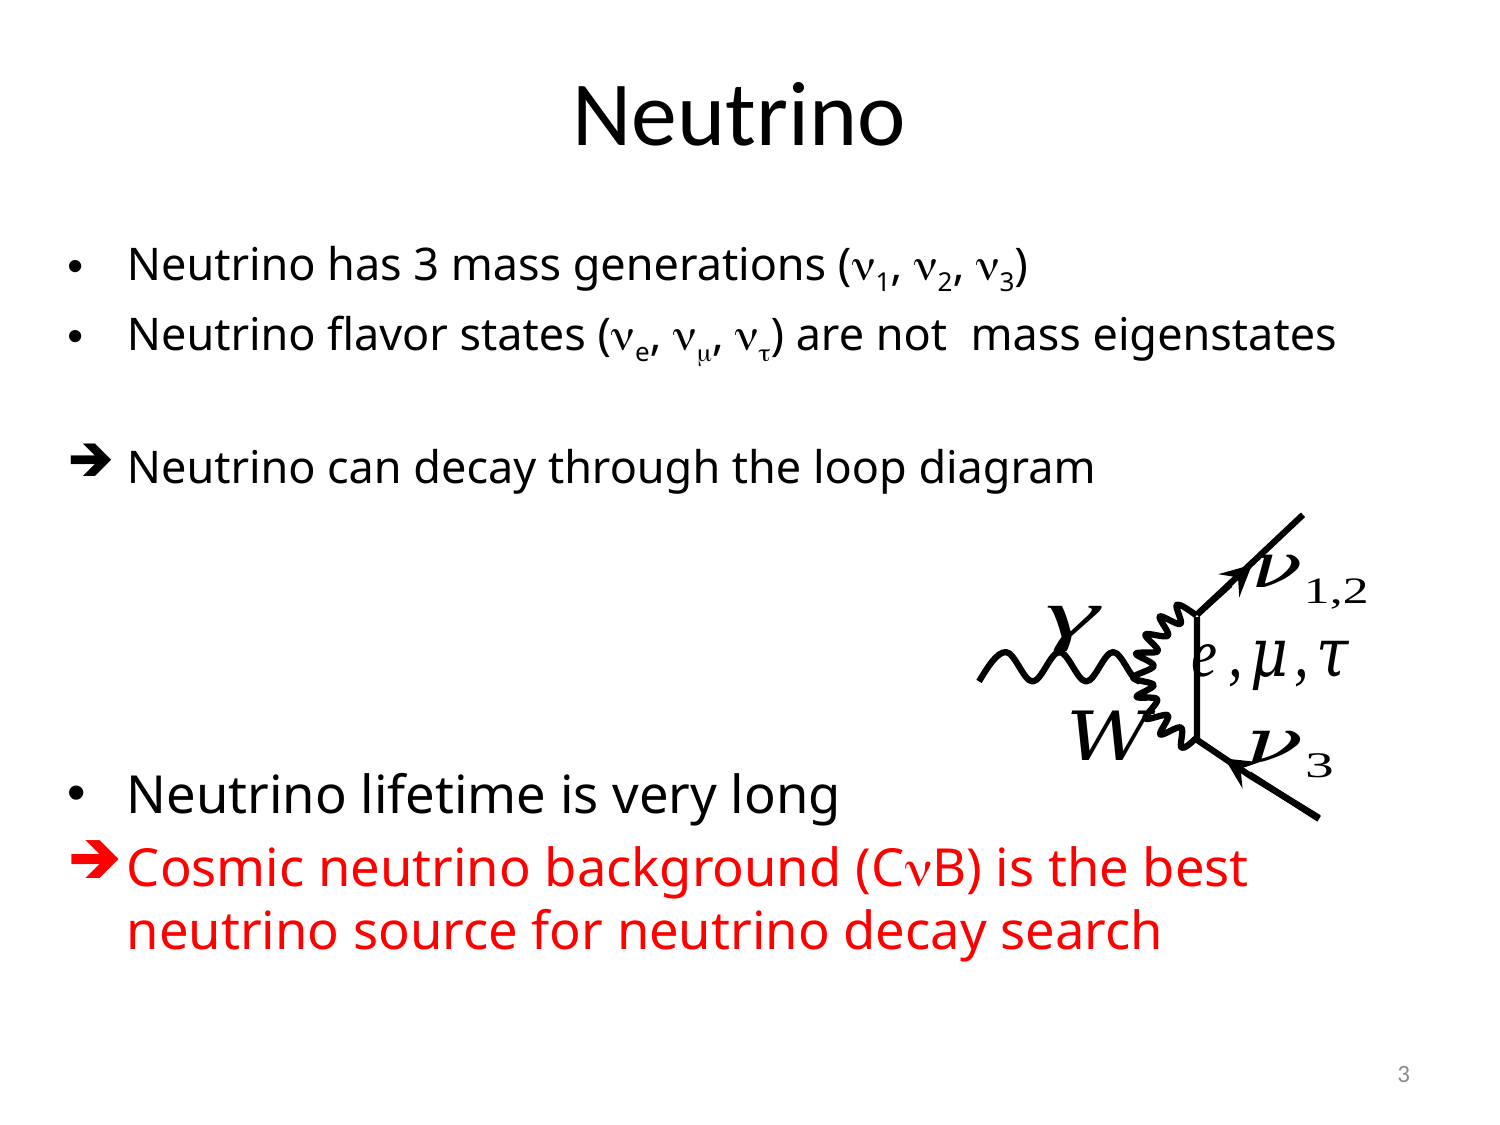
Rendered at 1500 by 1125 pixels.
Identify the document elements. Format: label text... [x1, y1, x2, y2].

slide_number 3 [1074, 1042, 1425, 1103]
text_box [978, 532, 1371, 799]
title Neutrino [75, 45, 1425, 173]
